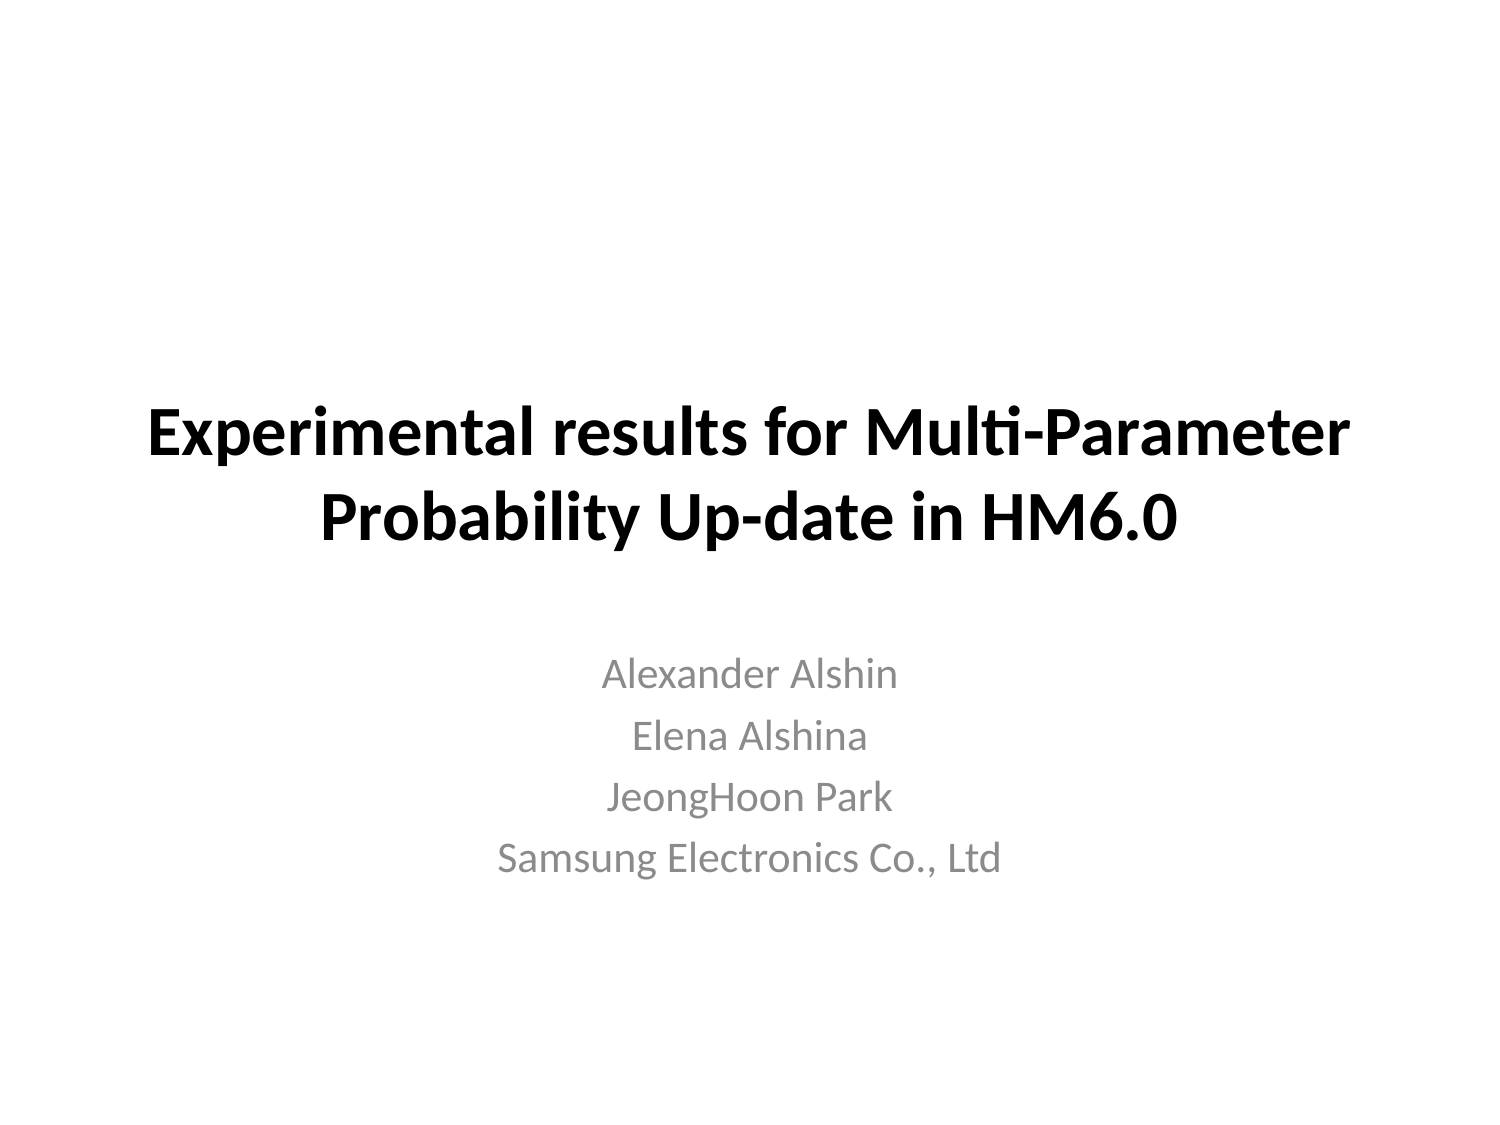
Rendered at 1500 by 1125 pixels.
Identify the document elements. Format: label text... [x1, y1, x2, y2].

subtitle Alexander Alshin Elena Alshina JeongHoon Park Samsung Electronics Co., Ltd [225, 637, 1275, 925]
title Experimental results for Multi-Parameter Probability Up-date in HM6.0 [112, 349, 1388, 591]
